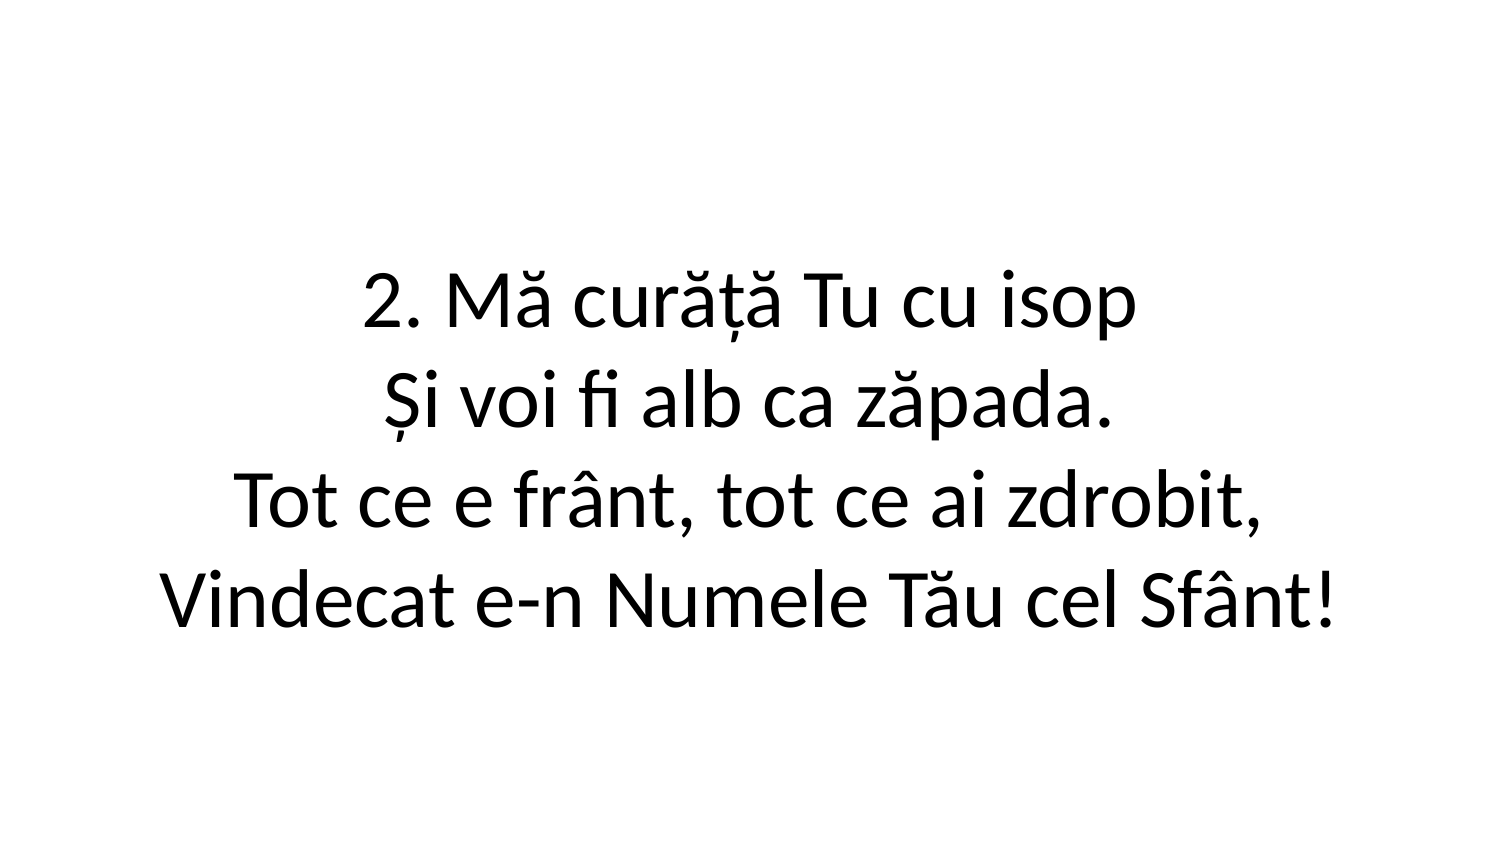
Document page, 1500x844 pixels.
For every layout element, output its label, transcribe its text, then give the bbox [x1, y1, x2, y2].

text_box 2. Mă curăță Tu cu isop Și voi fi alb ca zăpada. Tot ce e frânt, tot ce ai zdrobit, Vindecat e-n Numele Tău cel Sfânt! [144, 192, 1356, 652]
